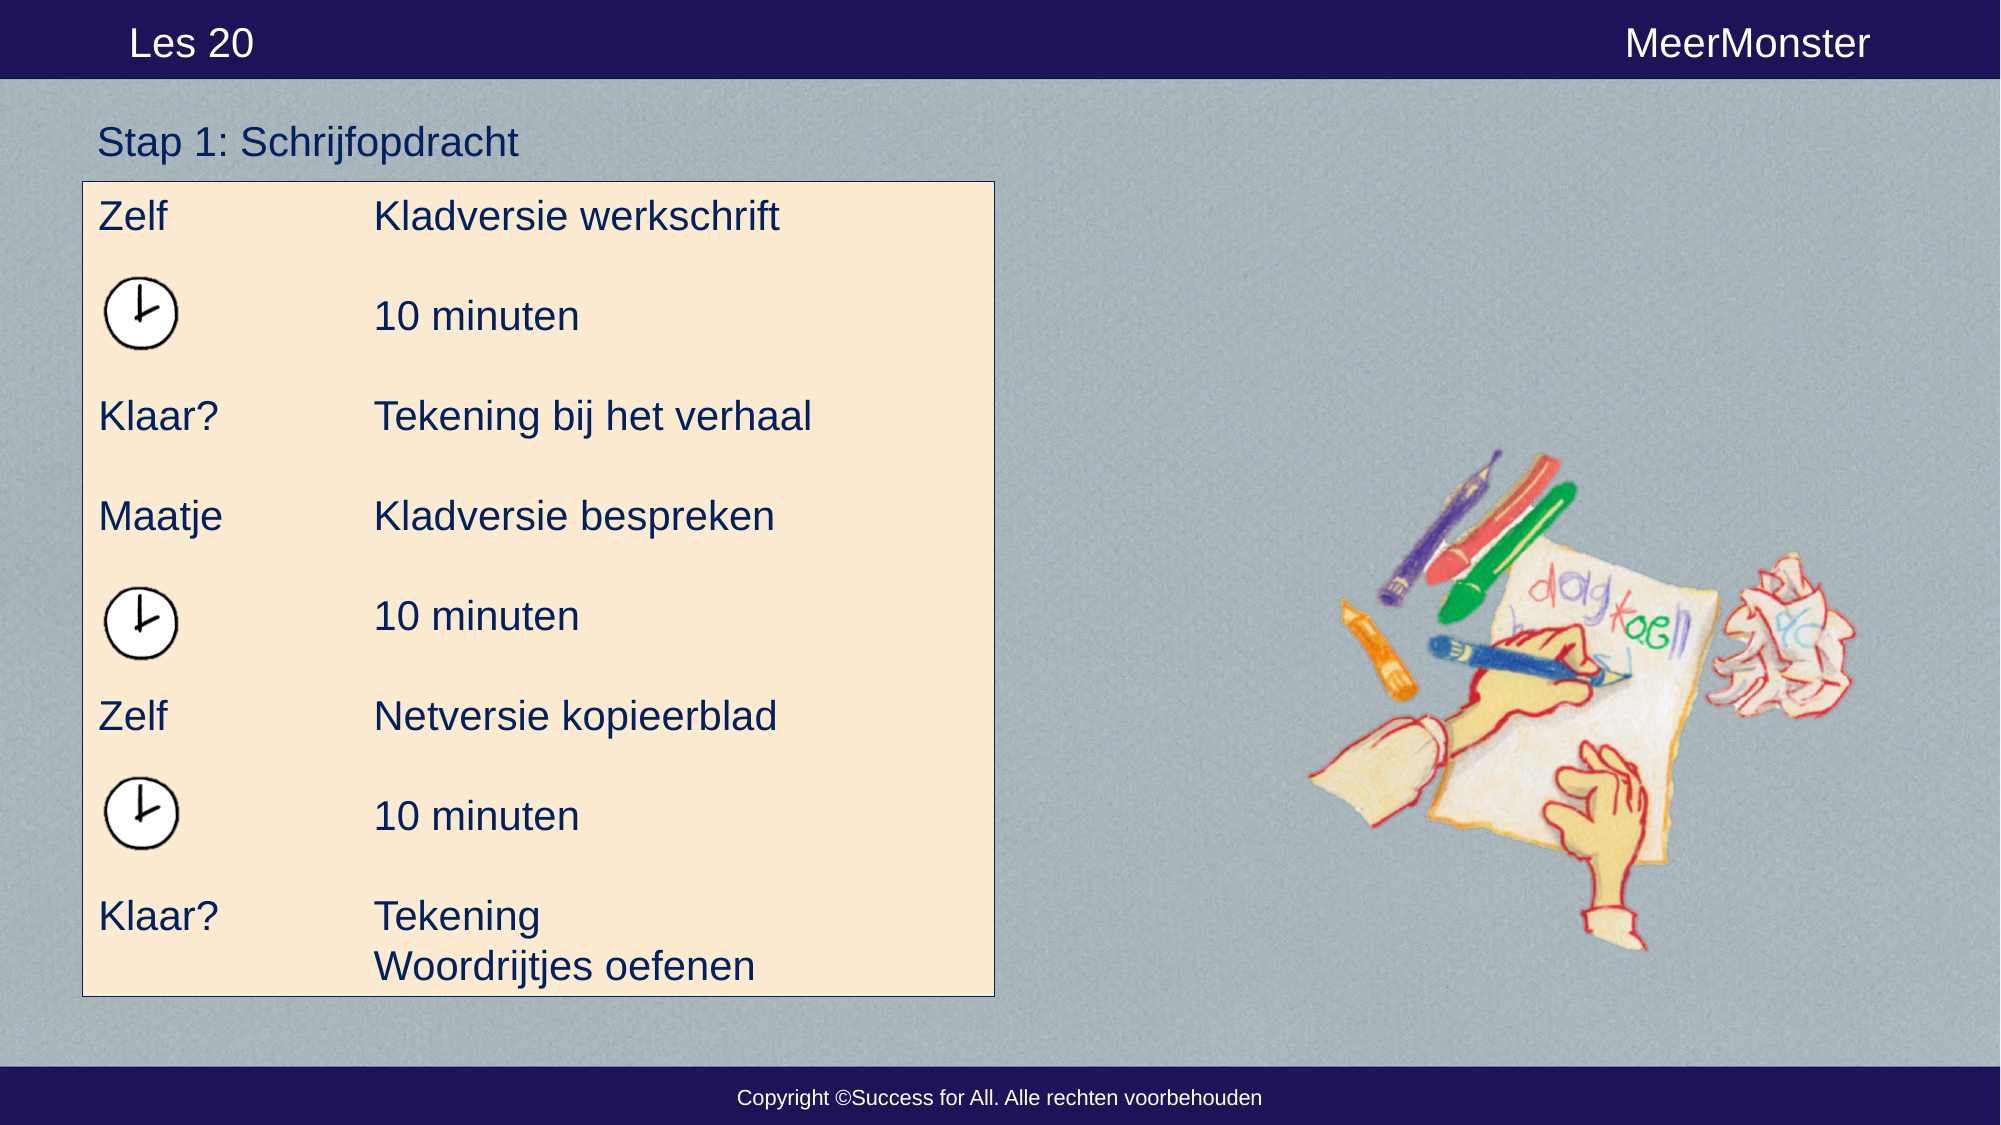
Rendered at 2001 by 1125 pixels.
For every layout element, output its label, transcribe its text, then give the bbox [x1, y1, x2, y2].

text_box Les 20 [114, 8, 354, 73]
text_box Stap 1: Schrijfopdracht [82, 107, 875, 173]
picture [0, 0, 2001, 1125]
text_box Copyright ©Success for All. Alle rechten voorbehouden [0, 1076, 2000, 1125]
text_box MeerMonster [999, 8, 1886, 123]
text_box Zelf Kladversie werkschrift 10 minuten Klaar? Tekening bij het verhaal Maatje Kladversie bespreken 10 minuten Zelf Netversie kopieerblad 10 minuten Klaar? Tekening Woordrijtjes oefenen [82, 181, 995, 997]
